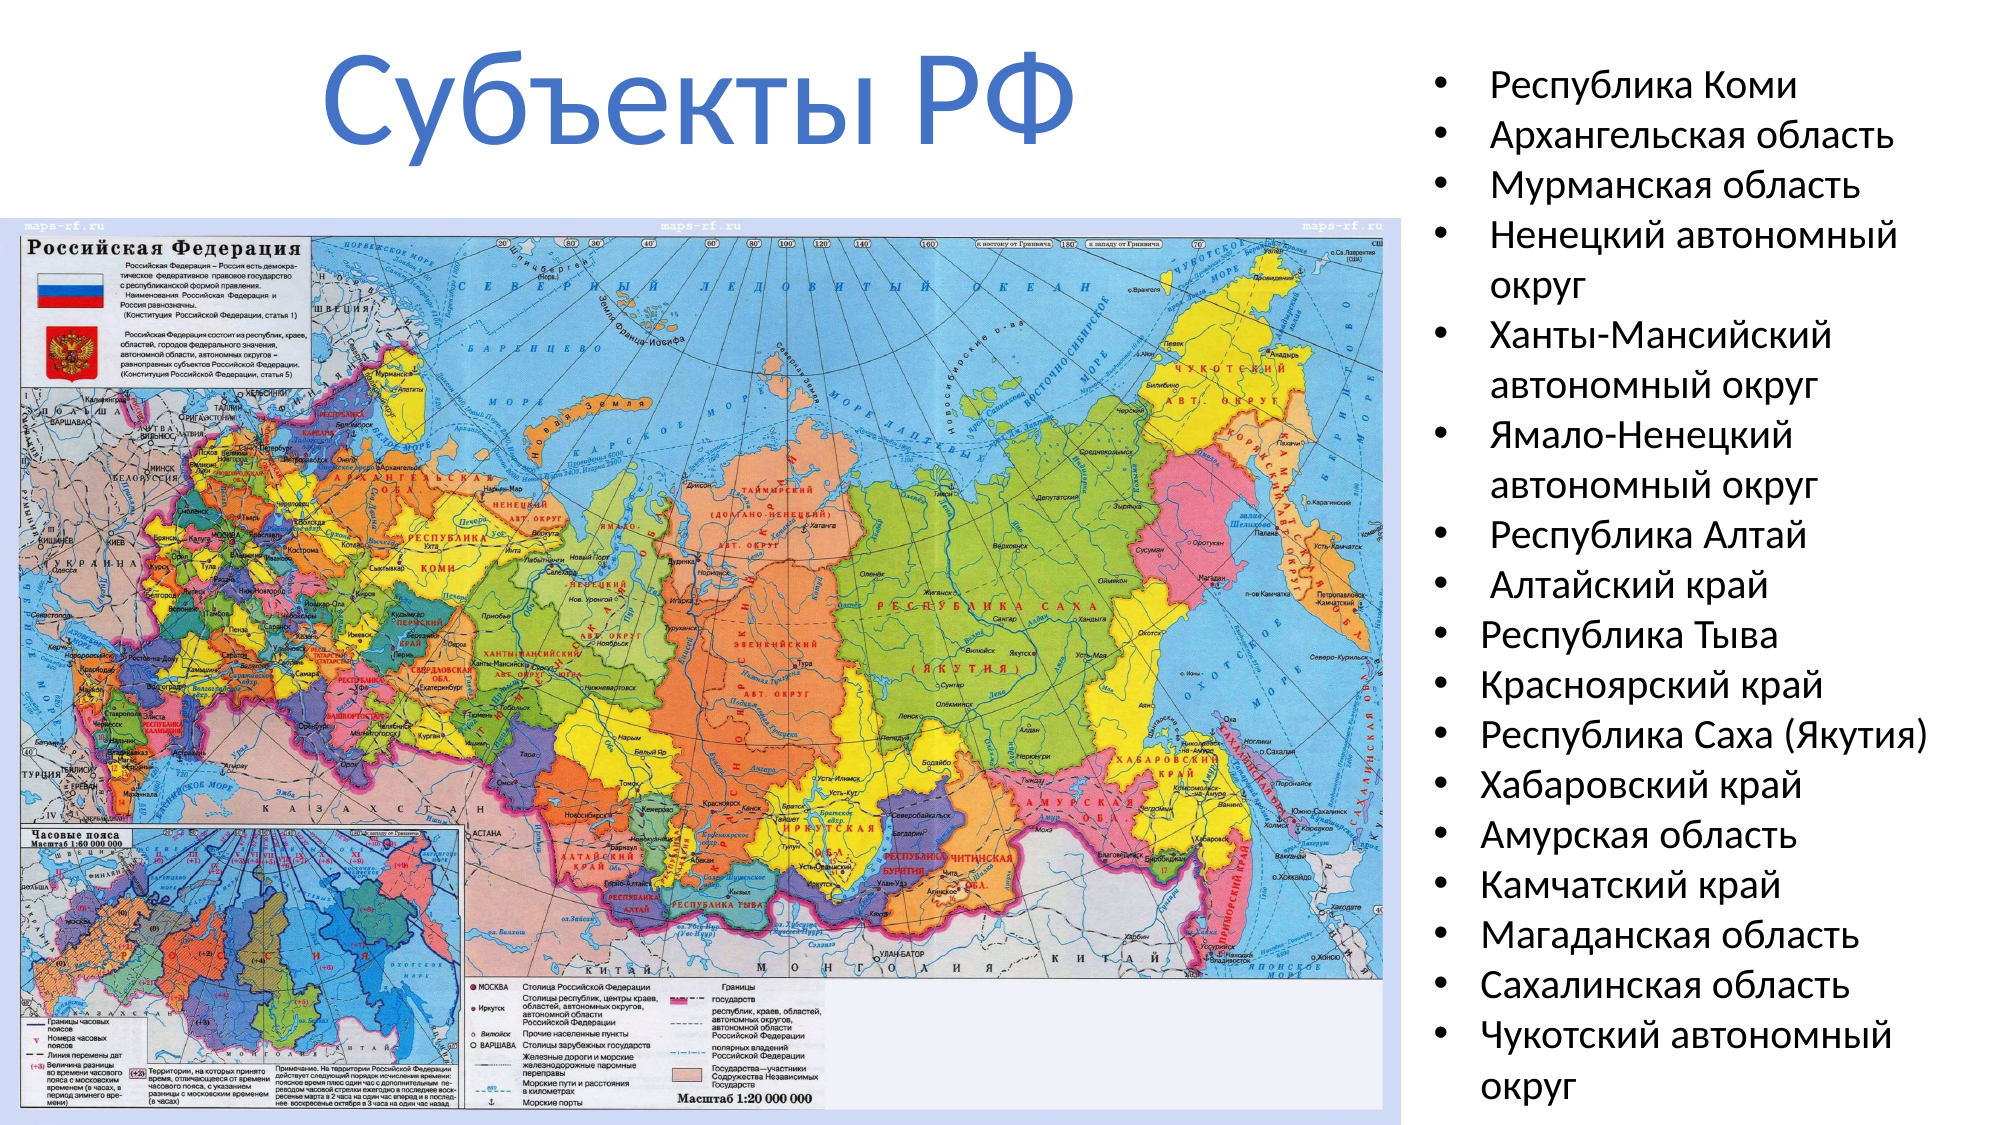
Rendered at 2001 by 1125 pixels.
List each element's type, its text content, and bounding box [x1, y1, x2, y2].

picture [0, 218, 1401, 1125]
text_box Субъекты РФ [306, 0, 1095, 180]
text_box Республика Коми Архангельская область Мурманская область Ненецкий автономный округ Ханты-Мансийский автономный округ Ямало-Ненецкий автономный округ Республика Алтай Алтайский край Республика Тыва Красноярский край Республика Саха (Якутия) Хабаровский край Амурская область Камчатский край Магаданская область Сахалинская область Чукотский автономный округ [1418, 49, 2000, 1115]
